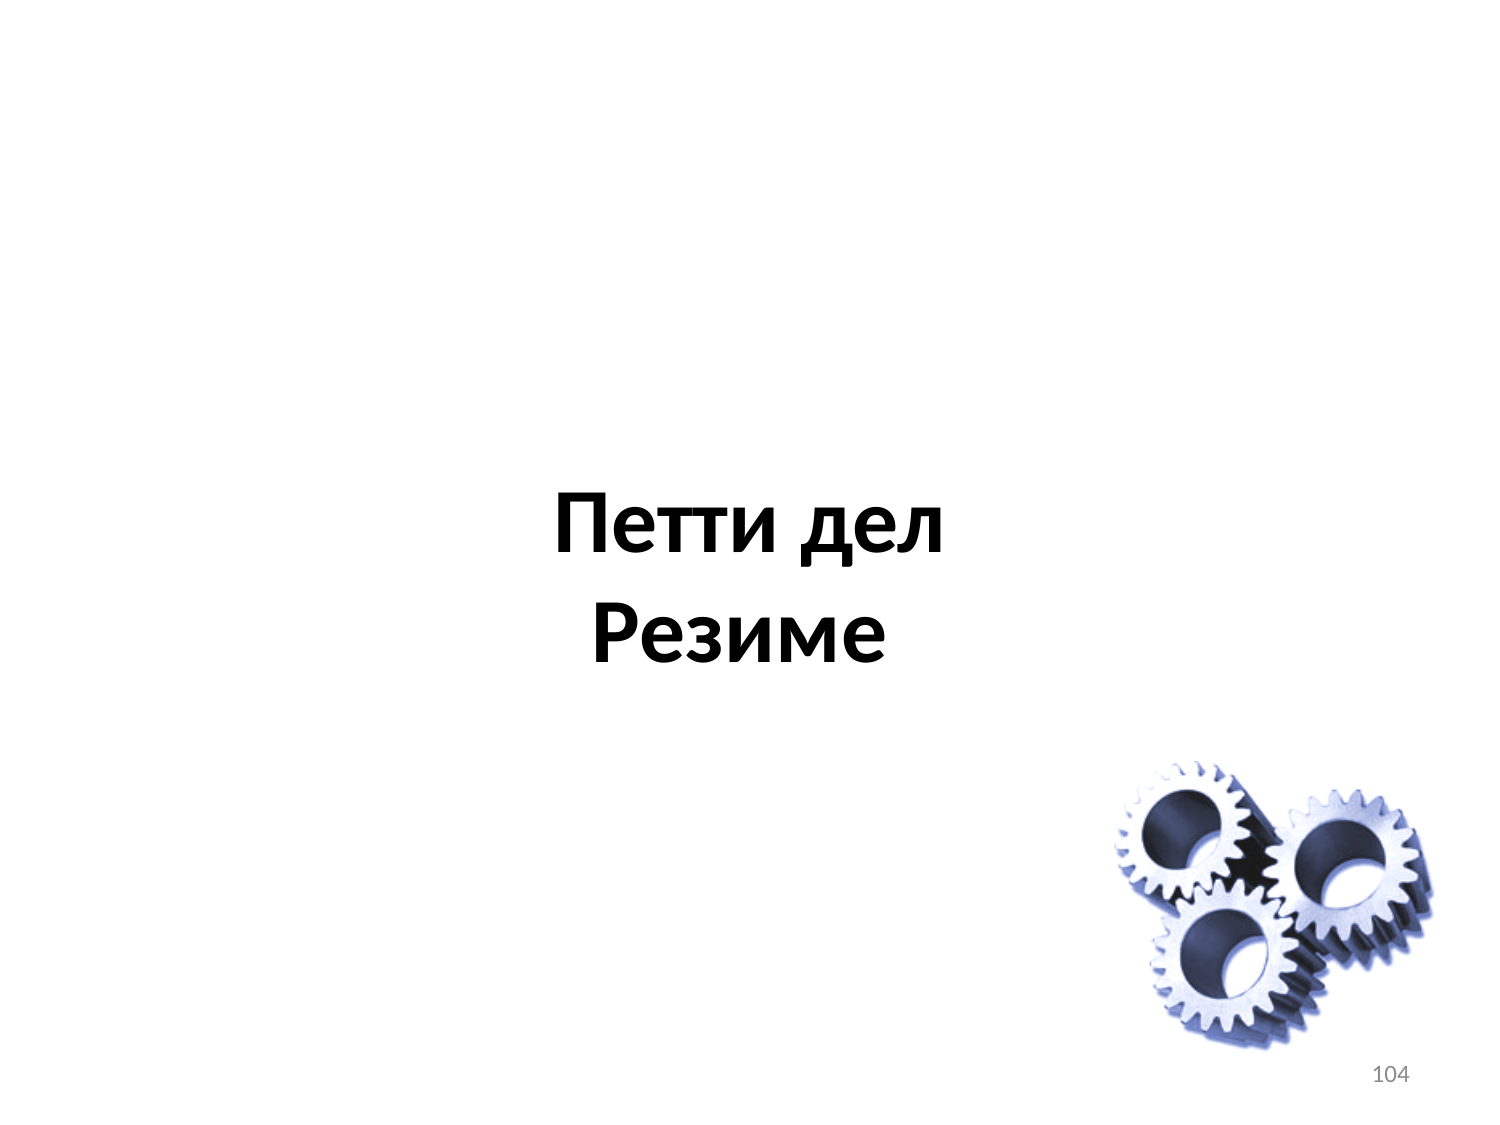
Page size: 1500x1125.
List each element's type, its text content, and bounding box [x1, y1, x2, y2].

slide_number 104 [1074, 1042, 1425, 1103]
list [1113, 761, 1436, 1052]
title Петти дел Резиме [75, 453, 1425, 641]
